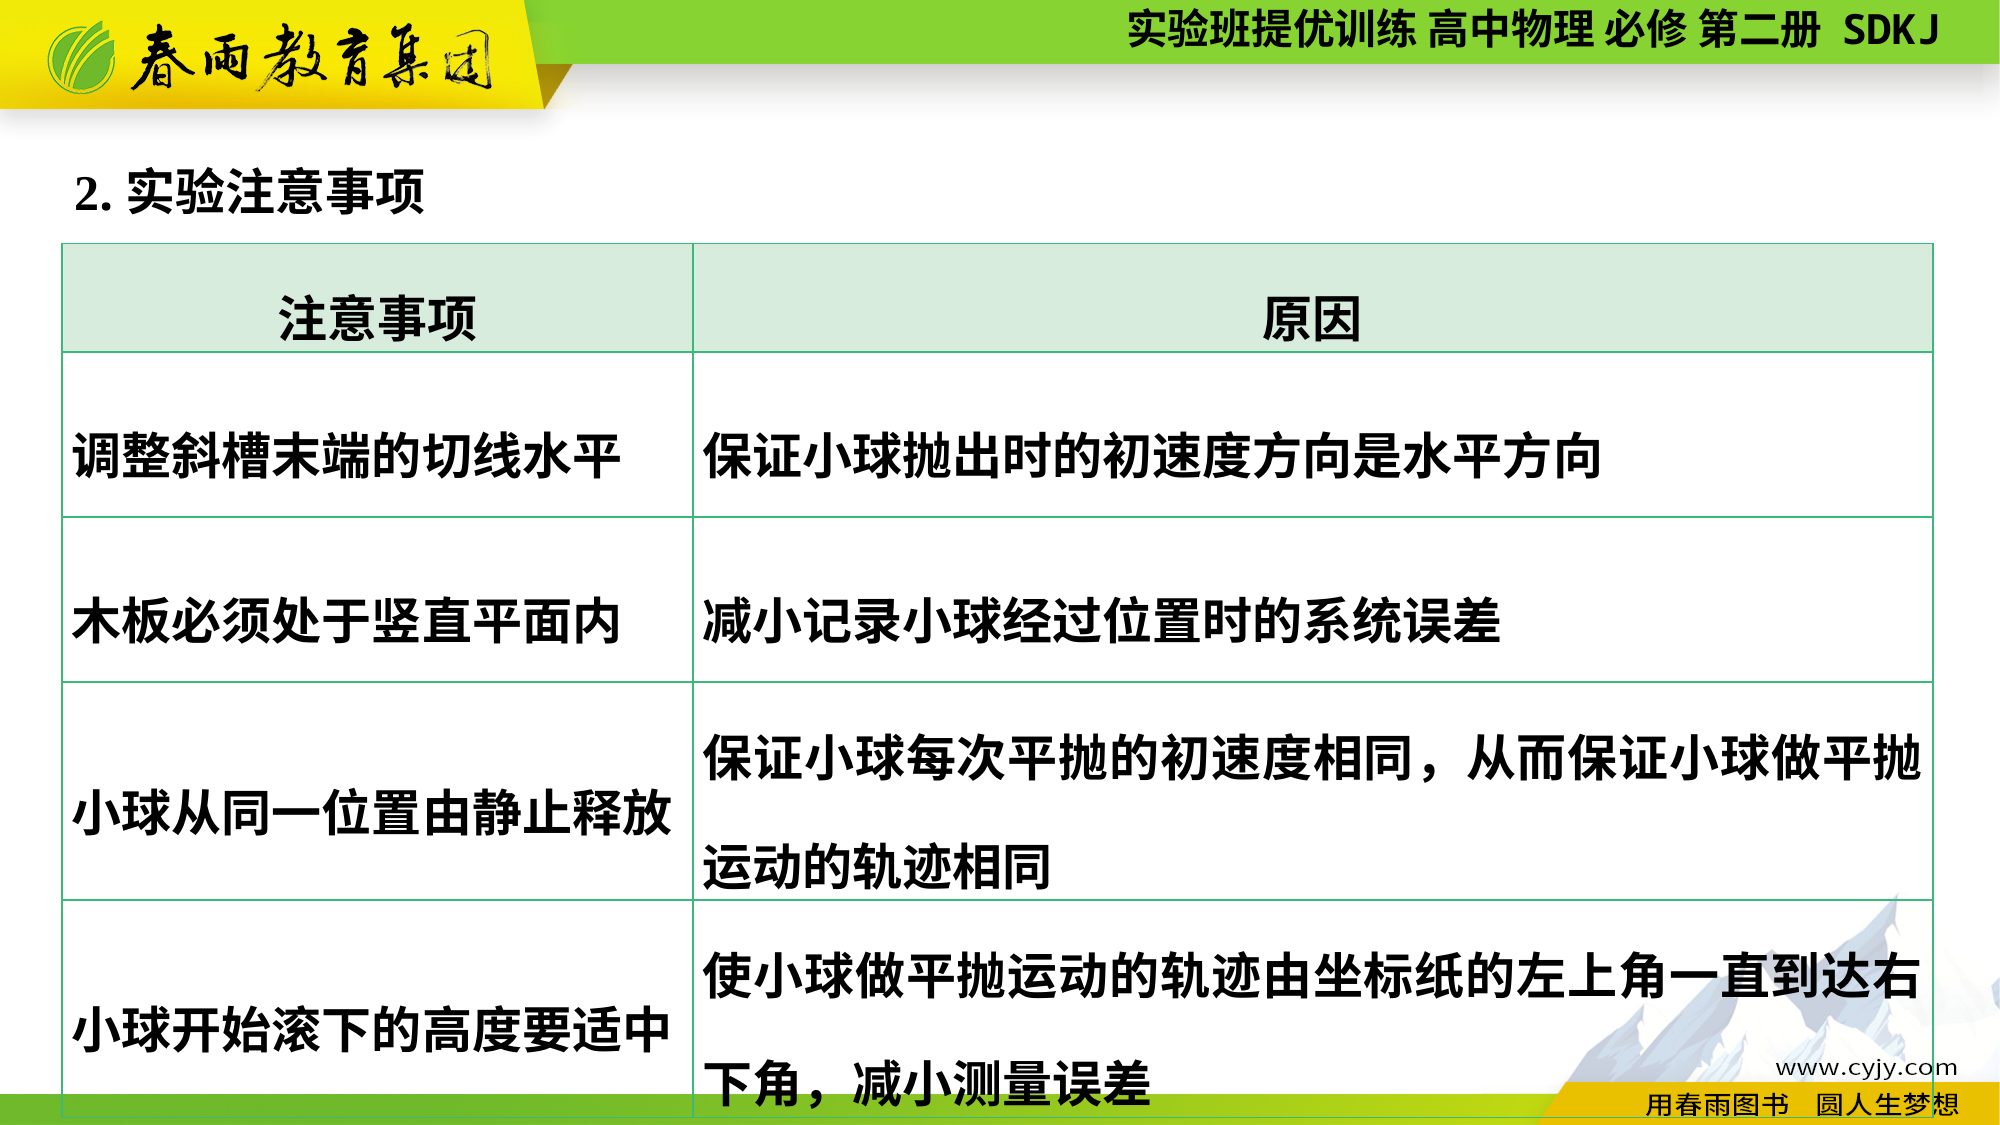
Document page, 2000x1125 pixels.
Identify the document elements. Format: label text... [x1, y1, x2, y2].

table_cell 使小球做平抛运动的轨迹由坐标纸的左上角一直到达右下角，减小测量误差 [694, 901, 1932, 1117]
table_cell 小球开始滚下的高度要适中 [63, 901, 692, 1117]
table_cell 木板必须处于竖直平面内 [63, 518, 692, 681]
table_header 注意事项 [63, 244, 692, 351]
table_cell 保证小球抛出时的初速度方向是水平方向 [694, 353, 1932, 516]
table_cell 减小记录小球经过位置时的系统误差 [694, 518, 1932, 681]
table_cell 调整斜槽末端的切线水平 [63, 353, 692, 516]
list 2.实验注意事项 [59, 122, 1944, 217]
table_header 原因 [694, 244, 1932, 351]
picture [0, 0, 2000, 1125]
table_cell 小球从同一位置由静止释放 [63, 683, 692, 899]
table_cell 保证小球每次平抛的初速度相同，从而保证小球做平抛运动的轨迹相同 [694, 683, 1932, 899]
